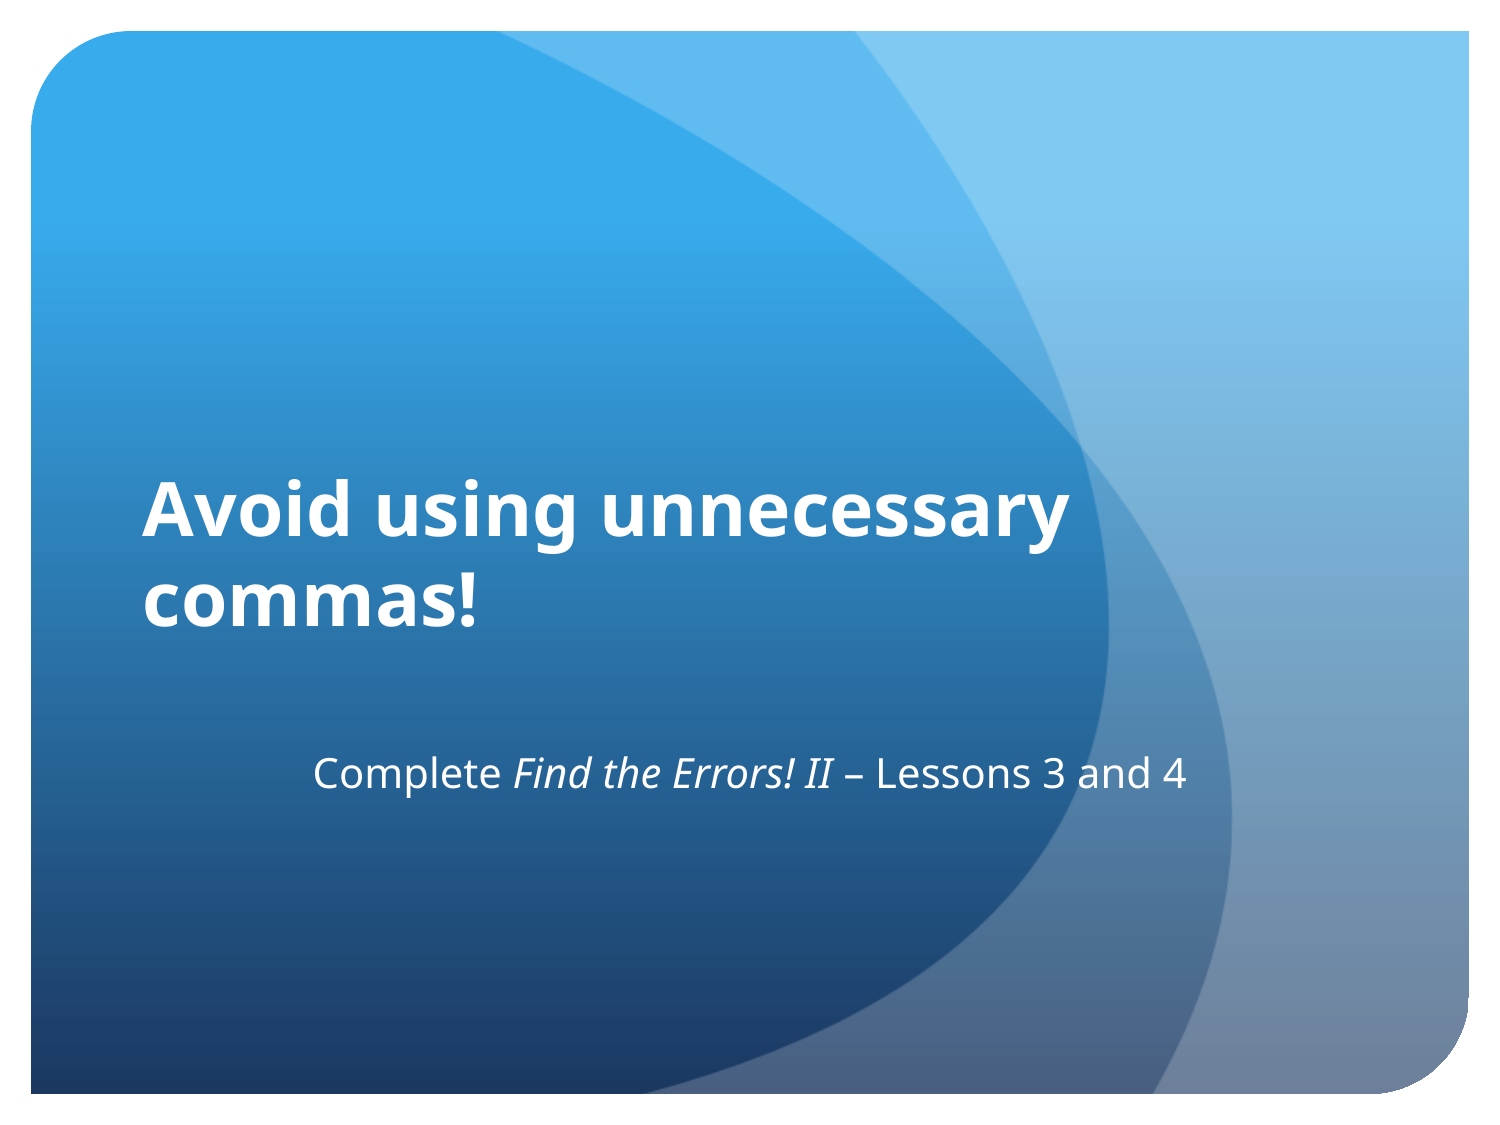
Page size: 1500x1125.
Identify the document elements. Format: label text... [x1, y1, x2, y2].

list Complete Find the Errors! II – Lessons 3 and 4 [127, 648, 1372, 895]
picture [25, 30, 1474, 1095]
title Avoid using unnecessary commas! [127, 425, 1372, 648]
